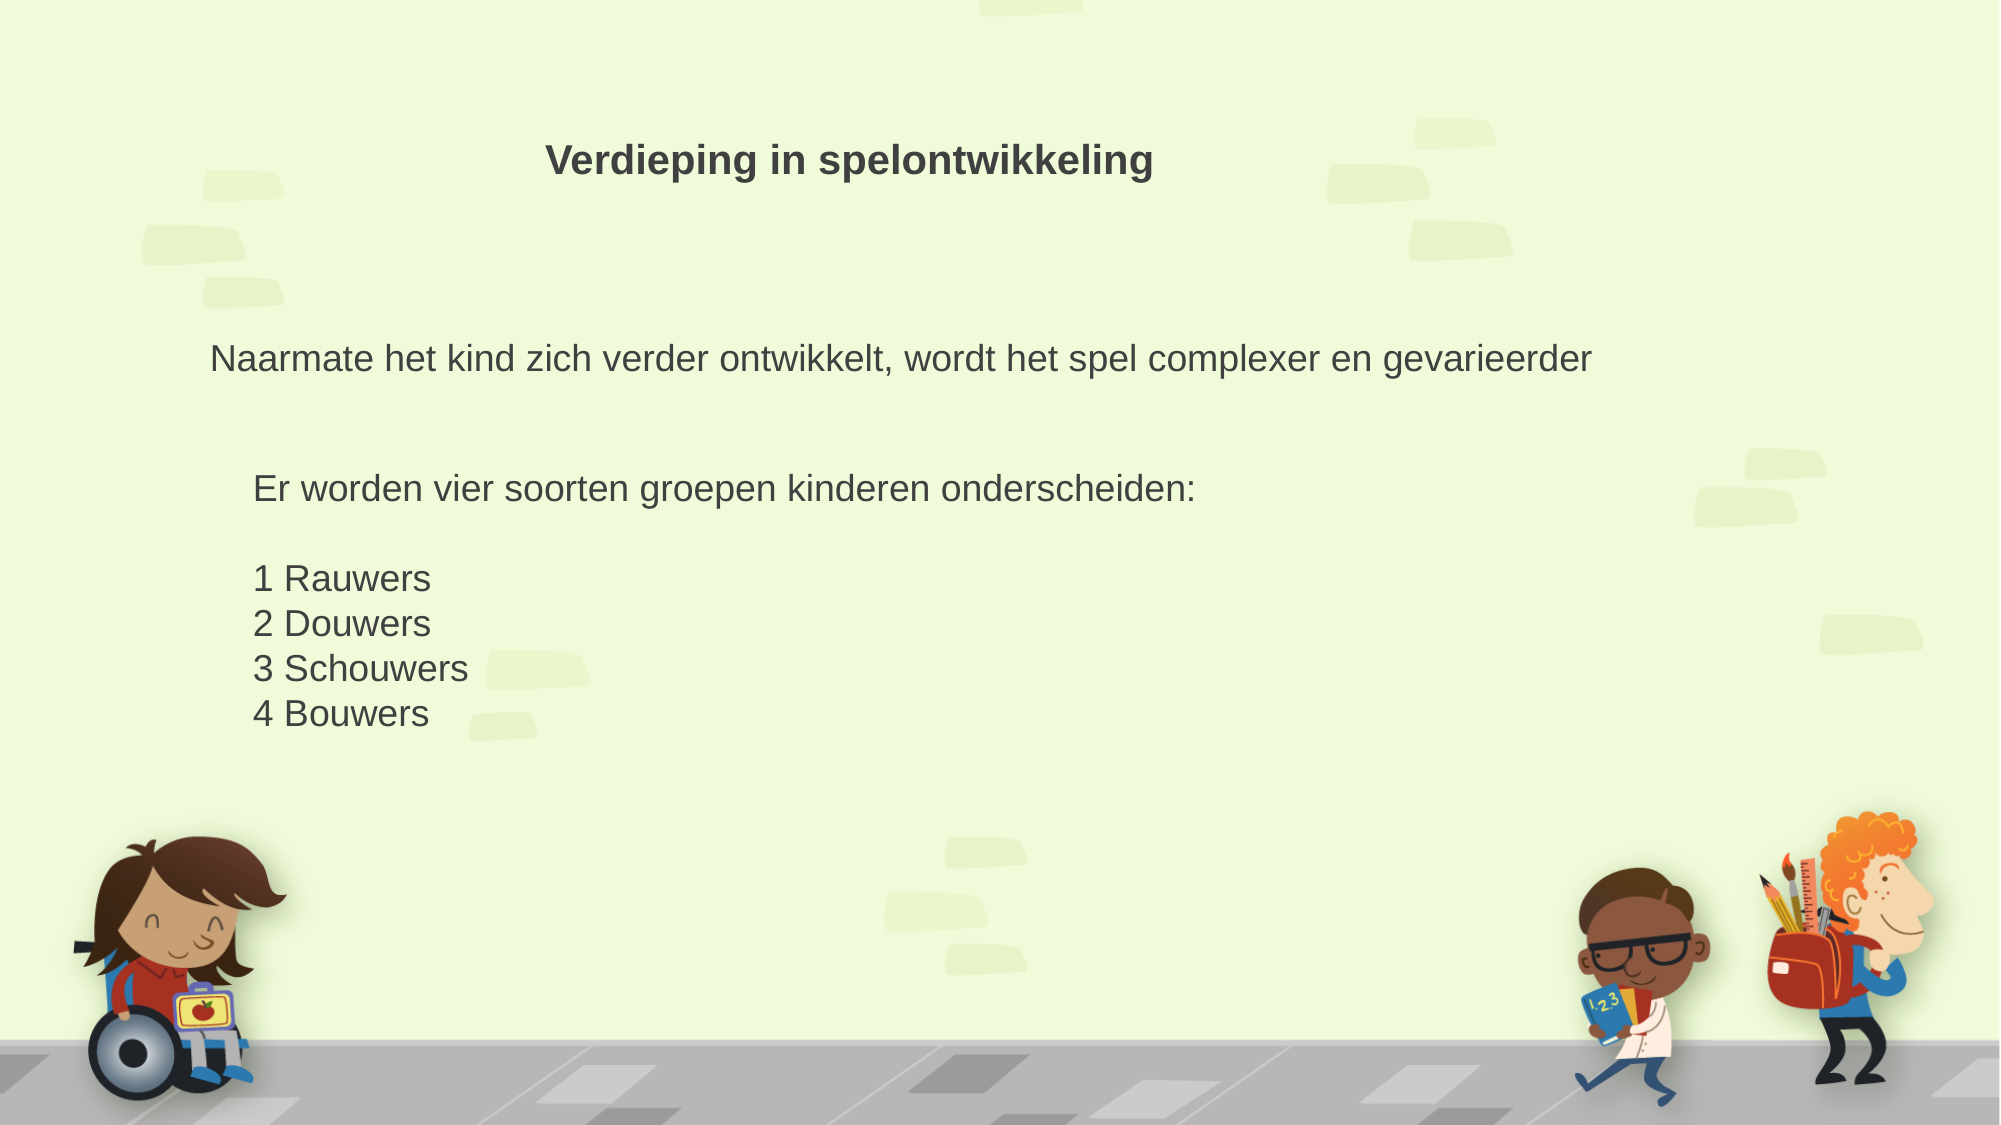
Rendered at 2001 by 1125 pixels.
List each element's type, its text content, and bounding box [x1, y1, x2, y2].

text_box Er worden vier soorten groepen kinderen onderscheiden: 1 Rauwers 2 Douwers 3 Schouwers 4 Bouwers [238, 456, 1212, 741]
text_box Naarmate het kind zich verder ontwikkelt, wordt het spel complexer en gevarieerder [194, 326, 1608, 386]
text_box Verdieping in spelontwikkeling [530, 125, 1273, 191]
picture [0, 0, 2000, 1125]
